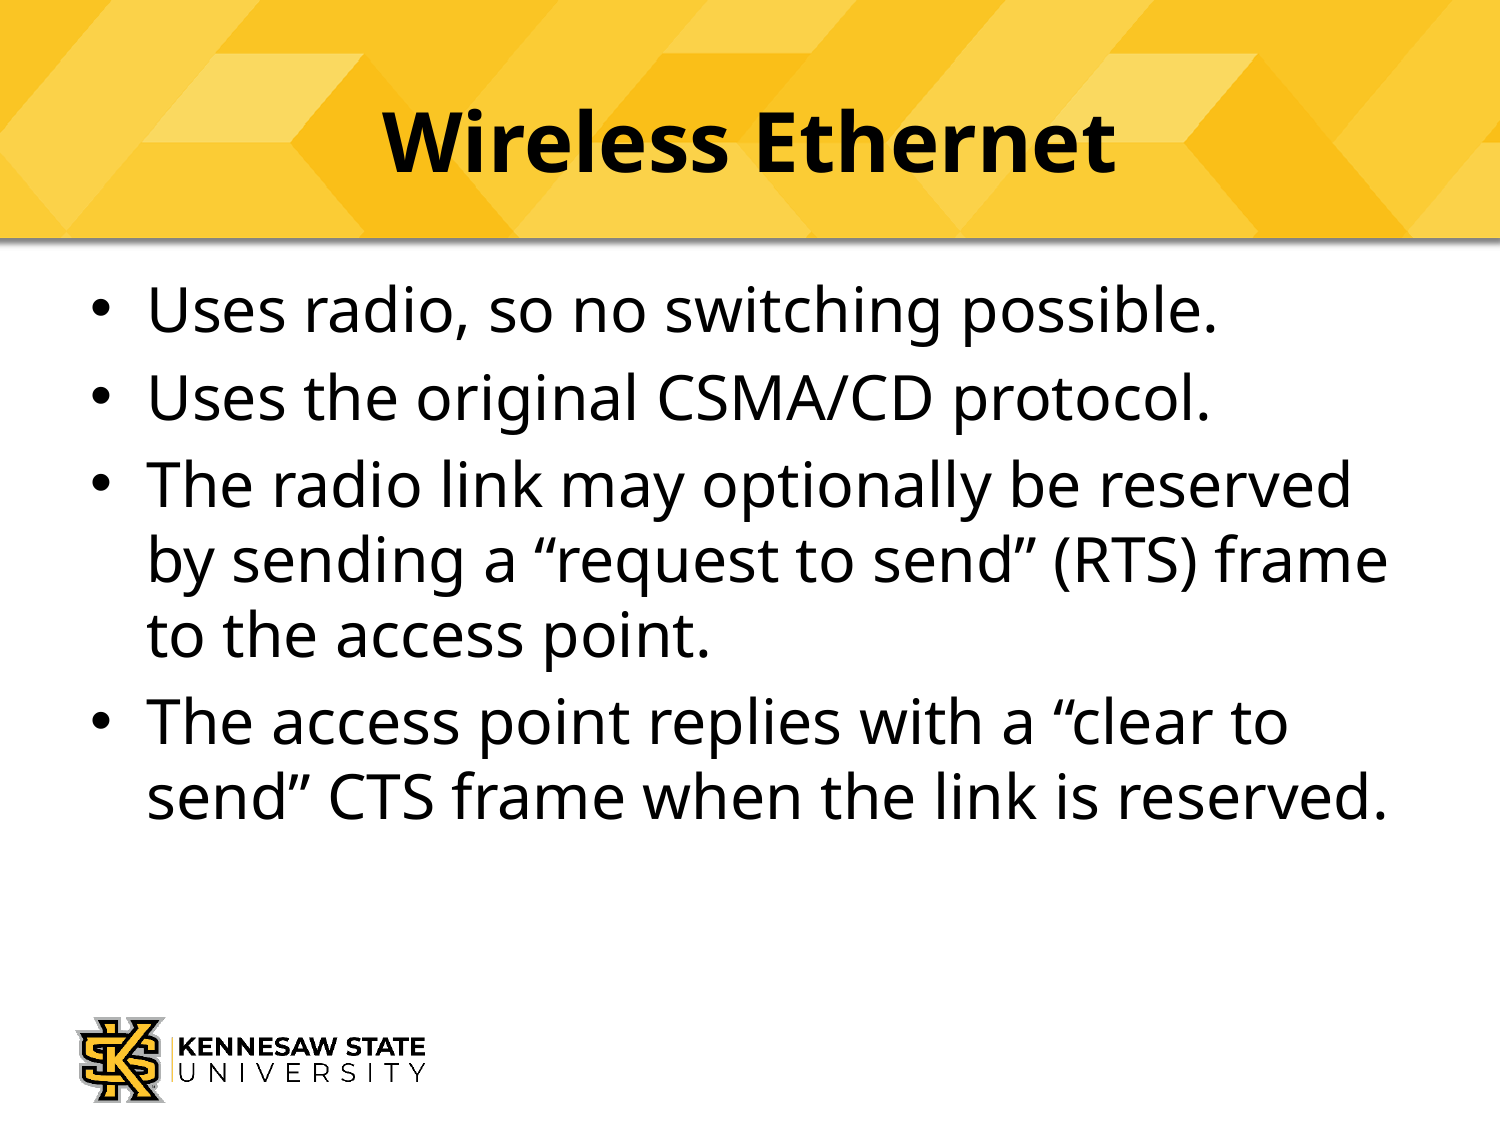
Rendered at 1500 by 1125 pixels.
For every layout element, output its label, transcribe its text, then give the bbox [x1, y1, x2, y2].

picture [75, 1017, 425, 1103]
list Uses radio, so no switching possible. Uses the original CSMA/CD protocol. The radio link may optionally be reserved by sending a “request to send” (RTS) frame to the access point. The access point replies with a “clear to send” CTS frame when the link is reserved. [75, 262, 1425, 1005]
picture [0, 0, 1500, 251]
title Wireless Ethernet [75, 45, 1425, 233]
